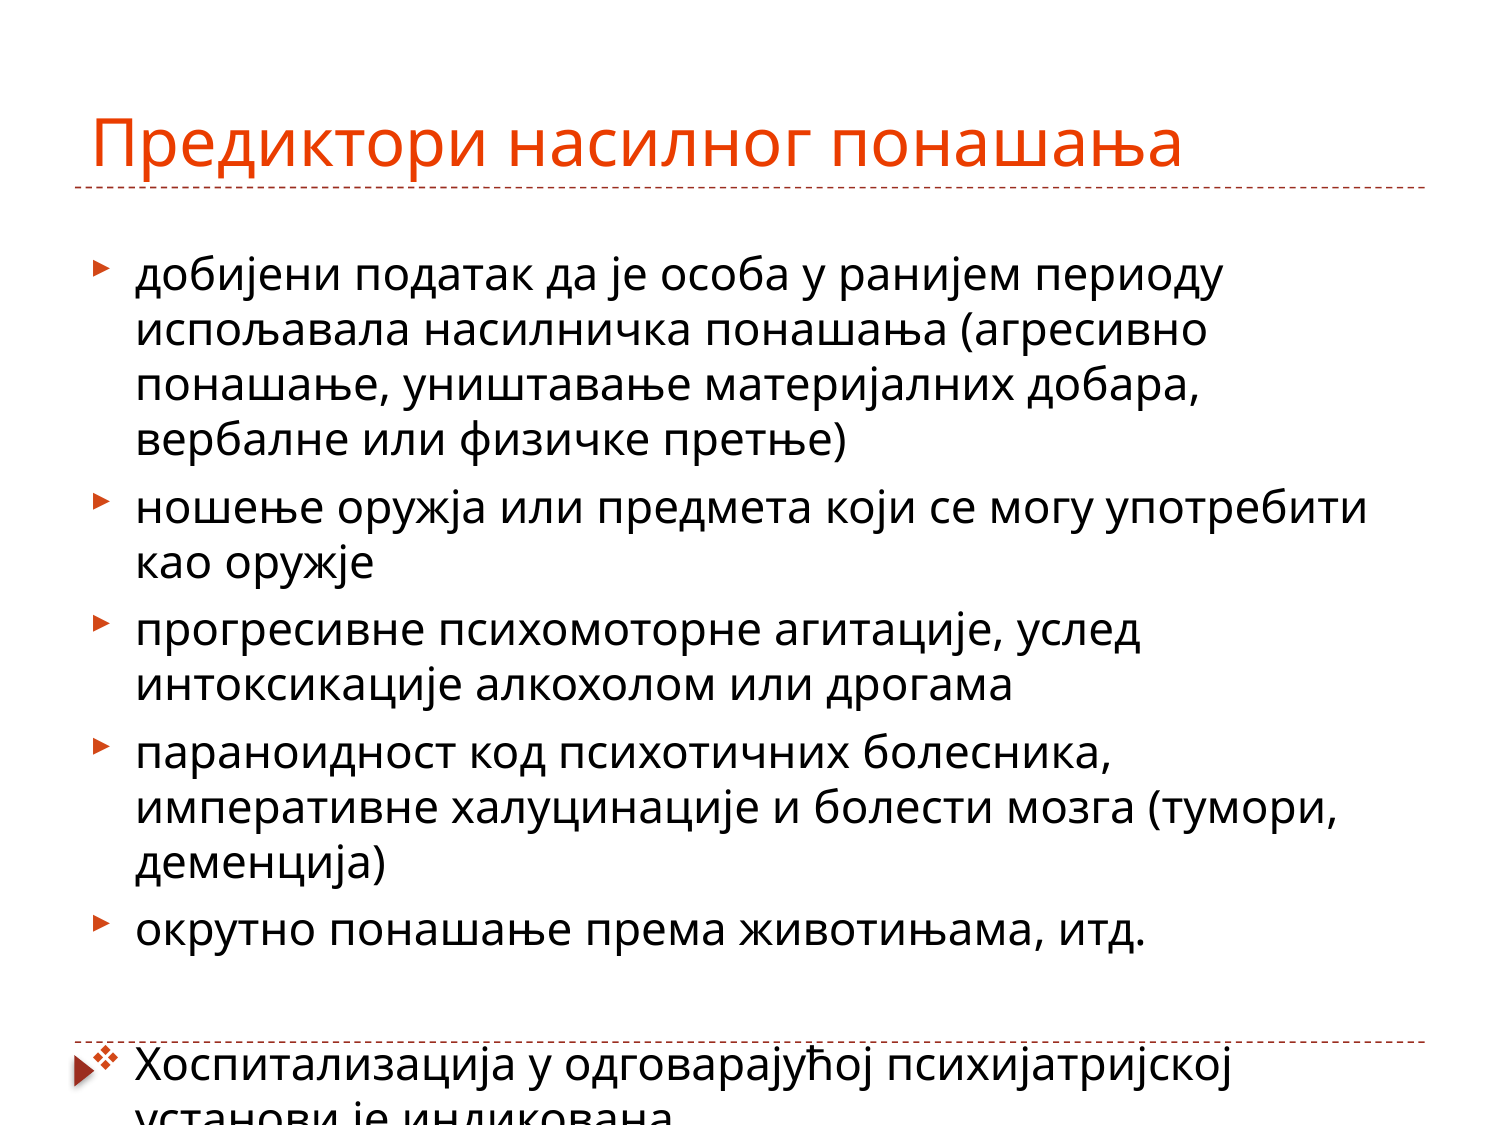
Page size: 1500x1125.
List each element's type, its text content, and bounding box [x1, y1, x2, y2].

title Предиктори насилног понашања [74, 24, 1426, 188]
list добијени податак да је особа у ранијем периоду испољавала насилничка понашања (агресивно понашање, уништавање материјалних добара, вербалне или физичке претње) ношење оружја или предмета који се могу употребити као оружје прогресивне психомоторне агитације, услед интоксикације алкохолом или дрогама параноидност код психотичних болесника, императивне халуцинације и болести мозга (тумори, деменција) окрутно понашање према животињама, итд. Хоспитализација у одговарајућој психијатријској установи је индикована [74, 237, 1426, 1051]
